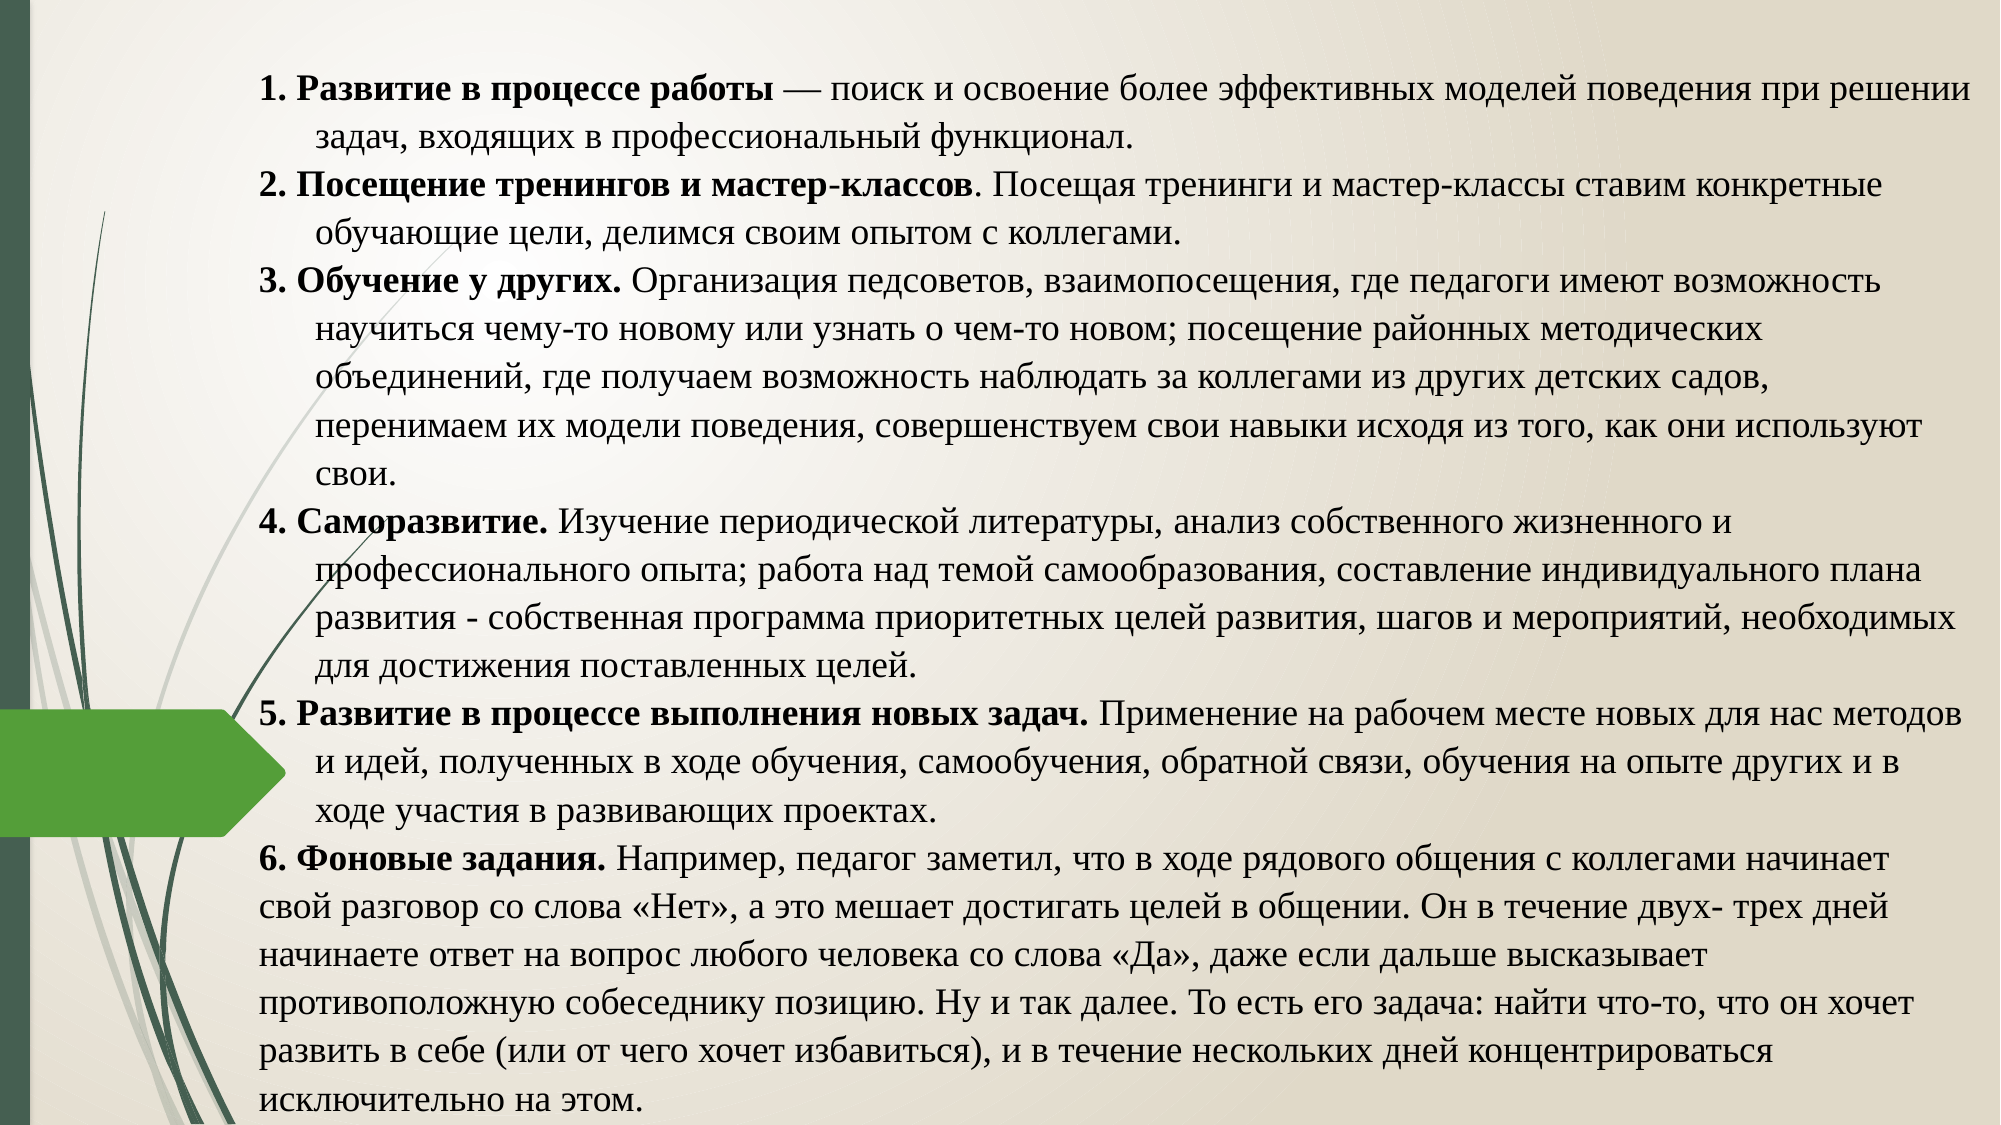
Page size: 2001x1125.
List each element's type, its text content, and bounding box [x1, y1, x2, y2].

text_box 1. Развитие в процессе работы — поиск и освоение более эффективных моделей поведения при решении задач, входящих в профессиональный функционал. 2. Посещение тренингов и мастер-классов. Посещая тренинги и мастер-классы ставим конкретные обучающие цели, делимся своим опытом с коллегами. 3. Обучение у других. Организация педсоветов, взаимопосещения, где педагоги имеют возможность научиться чему-то новому или узнать о чем-то новом; посещение районных методических объединений, где получаем возможность наблюдать за коллегами из других детских садов, перенимаем их модели поведения, совершенствуем свои навыки исходя из того, как они используют свои. 4. Саморазвитие. Изучение периодической литературы, анализ собственного жизненного и профессионального опыта; работа над темой самообразования, составление индивидуального плана развития - собственная программа приоритетных целей развития, шагов и мероприятий, необходимых для достижения поставленных целей. 5. Развитие в процессе выполнения новых задач. Применение на рабочем месте новых для нас методов и идей, полученных в ходе обучения, самообучения, обратной связи, обучения на опыте других и в ходе участия в развивающих проектах. 6. Фоновые задания. Например, педагог заметил, что в ходе рядового общения с коллегами начинает свой разговор со слова «Нет», а это мешает достигать целей в общении. Он в течение двух- трех дней начинаете ответ на вопрос любого человека со слова «Да», даже если дальше высказывает противоположную собеседнику позицию. Ну и так далее. То есть его задача: найти что-то, что он хочет развить в себе (или от чего хочет избавиться), и в течение нескольких дней концентрироваться исключительно на этом. [243, 52, 1988, 1125]
